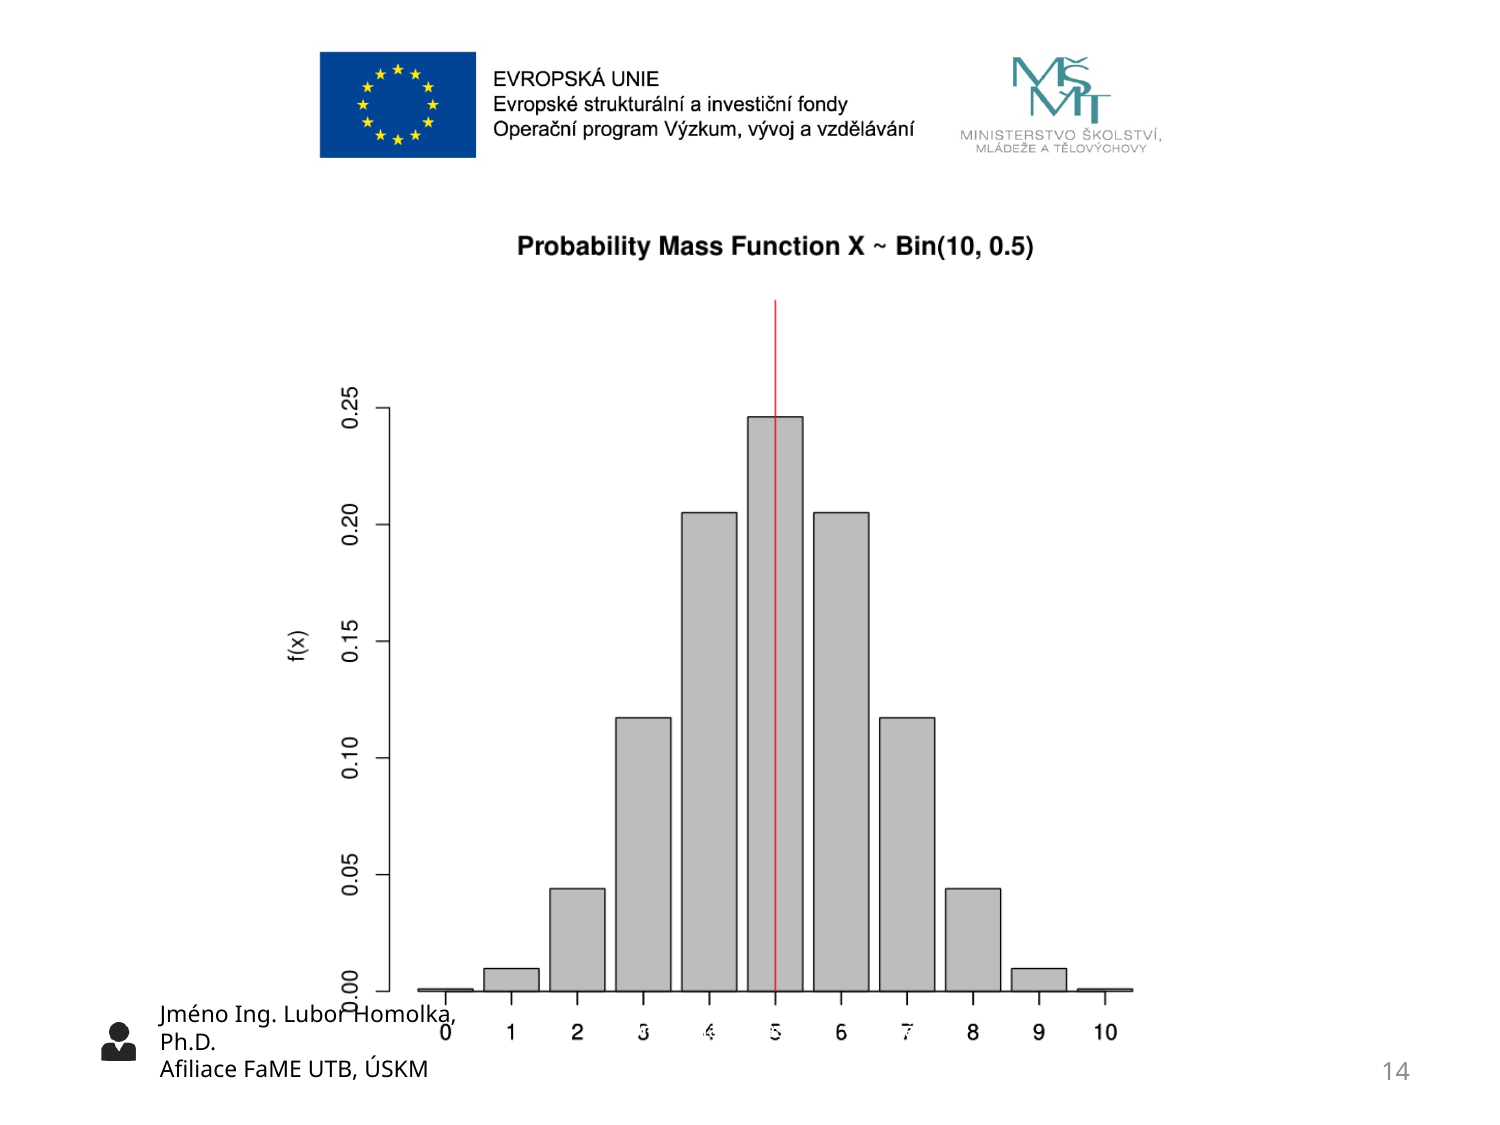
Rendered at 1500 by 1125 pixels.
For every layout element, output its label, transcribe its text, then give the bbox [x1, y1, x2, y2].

text_box fhs.utb.cz [1187, 1000, 1500, 1083]
picture [267, 0, 1213, 210]
picture [101, 1021, 136, 1062]
slide_number 14 [1074, 1042, 1425, 1103]
footer Jméno Ing. Lubor Homolka, Ph.D. Afiliace FaME UTB, ÚSKM [145, 999, 526, 1083]
picture [263, 229, 1191, 1063]
